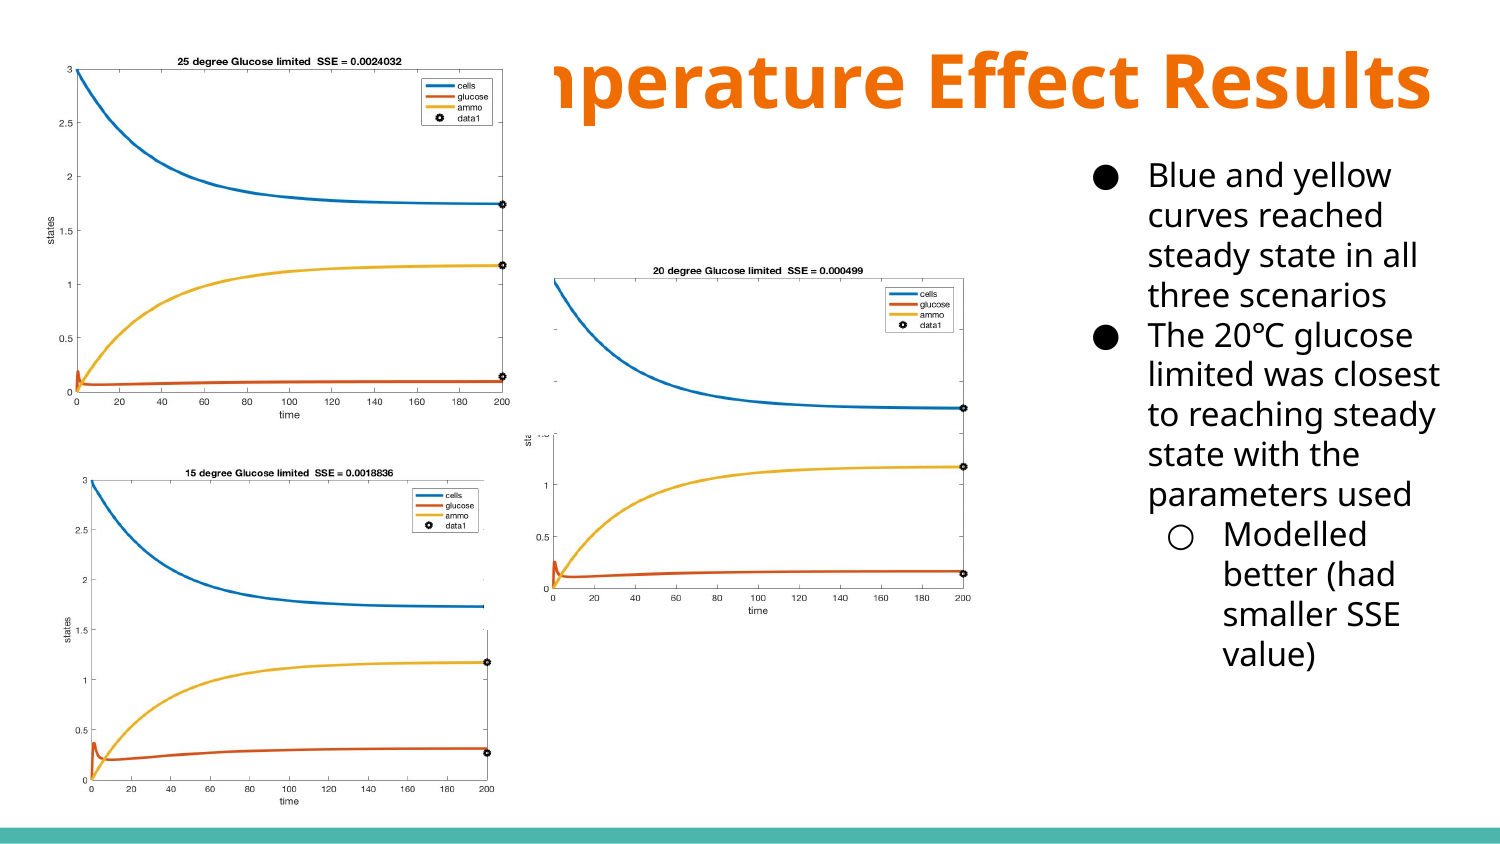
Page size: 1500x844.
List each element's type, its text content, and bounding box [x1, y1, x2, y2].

title Temperature Effect Results [51, 18, 1449, 135]
text_box Blue and yellow curves reached steady state in all three scenarios The 20℃ glucose limited was closest to reaching steady state with the parameters used Modelled better (had smaller SSE value) [1057, 139, 1467, 809]
picture [5, 39, 1013, 820]
